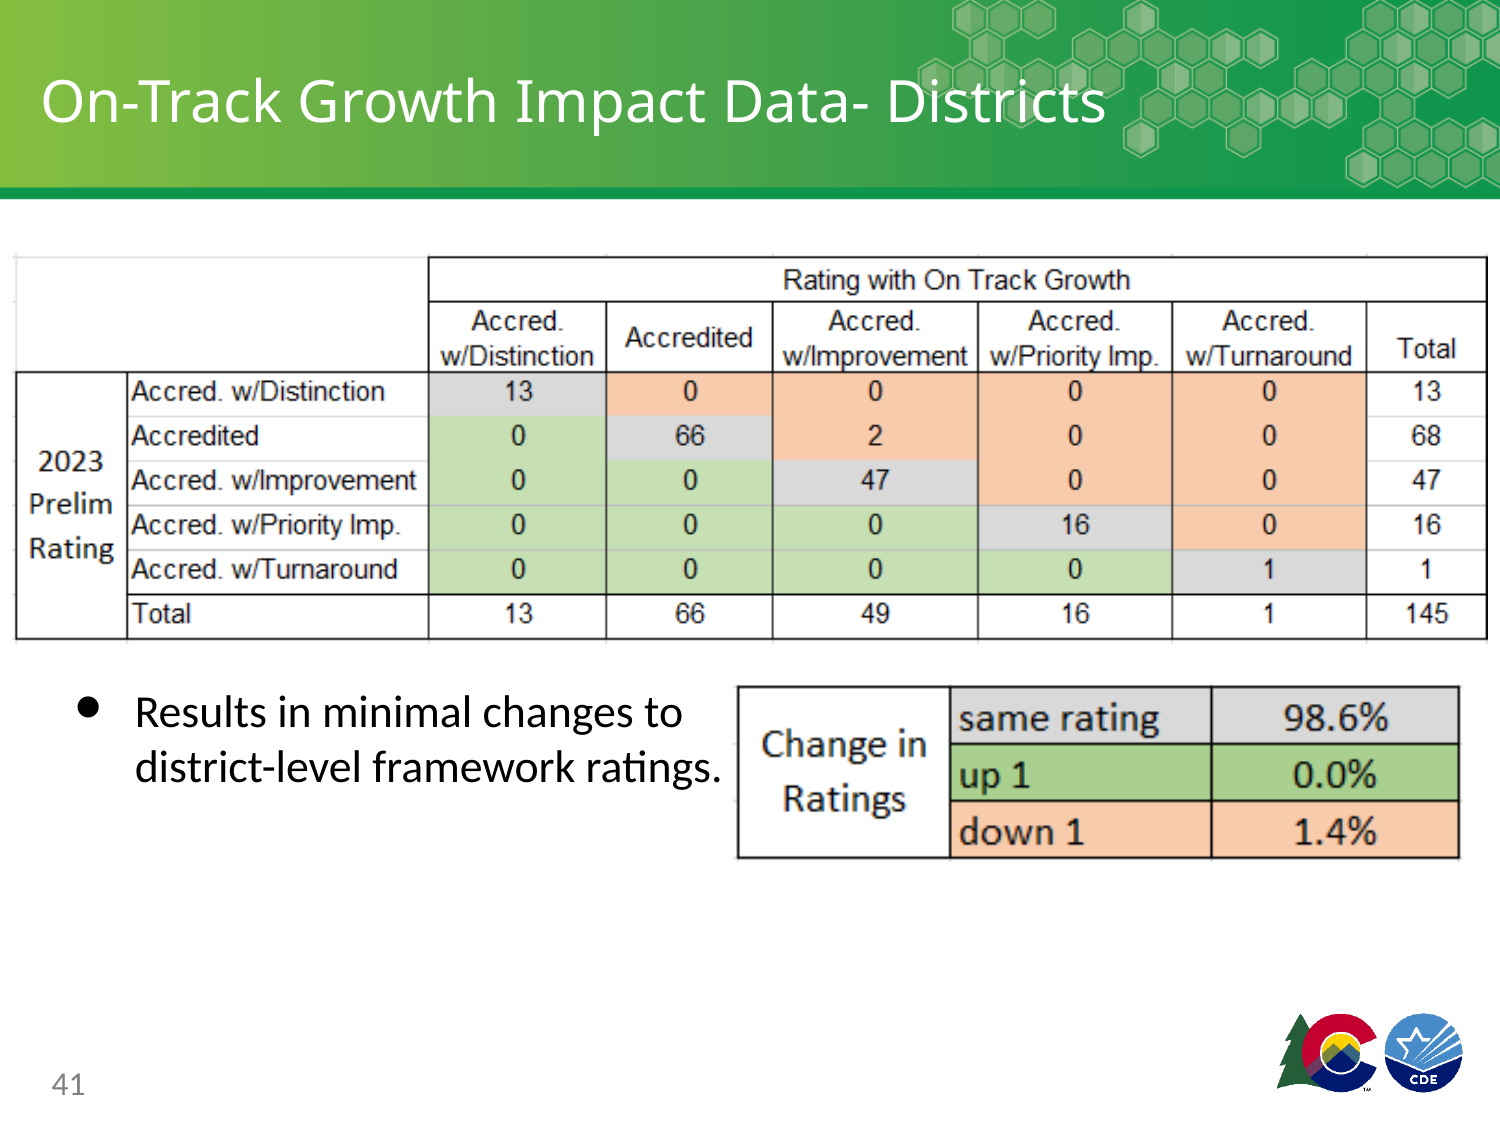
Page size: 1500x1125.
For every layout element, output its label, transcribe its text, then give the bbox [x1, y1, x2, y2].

picture [1275, 1012, 1463, 1093]
picture [0, 0, 1500, 200]
picture [12, 253, 1488, 644]
slide_number 41 [36, 1054, 375, 1115]
picture [732, 684, 1464, 862]
title On-Track Growth Impact Data- Districts [40, 41, 1139, 166]
text_box Results in minimal changes to district-level framework ratings. [44, 666, 748, 1009]
